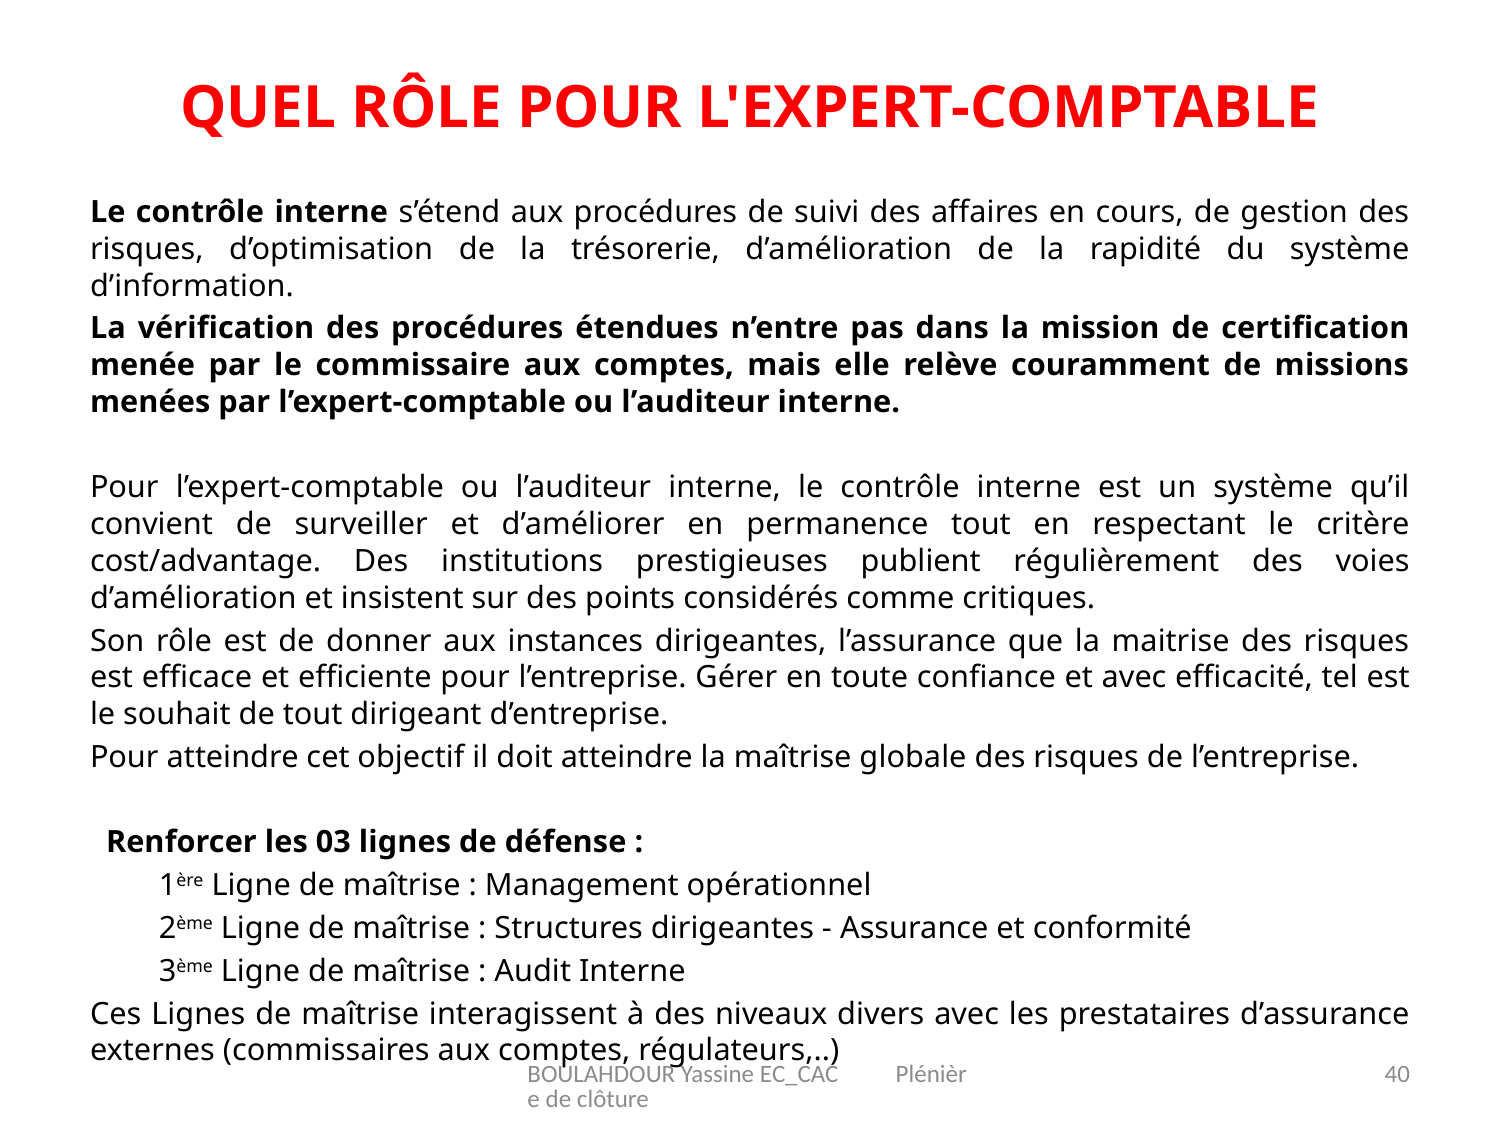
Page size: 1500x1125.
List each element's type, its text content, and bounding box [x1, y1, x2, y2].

footer BOULAHDOUR Yassine EC_CAC Plénière de clôture [512, 1042, 988, 1103]
list Le contrôle interne s’étend aux procédures de suivi des affaires en cours, de gestion des risques, d’optimisation de la trésorerie, d’amélioration de la rapidité du système d’information. La vérification des procédures étendues n’entre pas dans la mission de certification menée par le commissaire aux comptes, mais elle relève couramment de missions menées par l’expert-comptable ou l’auditeur interne. Pour l’expert-comptable ou l’auditeur interne, le contrôle interne est un système qu’il convient de surveiller et d’améliorer en permanence tout en respectant le critère cost/advantage. Des institutions prestigieuses publient régulièrement des voies d’amélioration et insistent sur des points considérés comme critiques. Son rôle est de donner aux instances dirigeantes, l’assurance que la maitrise des risques est efficace et efficiente pour l’entreprise. Gérer en toute confiance et avec efficacité, tel est le souhait de tout dirigeant d’entreprise. Pour atteindre cet objectif il doit atteindre la maîtrise globale des risques de l’entreprise. Renforcer les 03 lignes de défense : 1ère Ligne de maîtrise : Management opérationnel 2ème Ligne de maîtrise : Structures dirigeantes - Assurance et conformité 3ème Ligne de maîtrise : Audit Interne Ces Lignes de maîtrise interagissent à des niveaux divers avec les prestataires d’assurance externes (commissaires aux comptes, régulateurs,..) [75, 184, 1425, 1083]
title Quel rôle pour l'expert-comptable [75, 45, 1425, 184]
slide_number 40 [1074, 1042, 1425, 1103]
